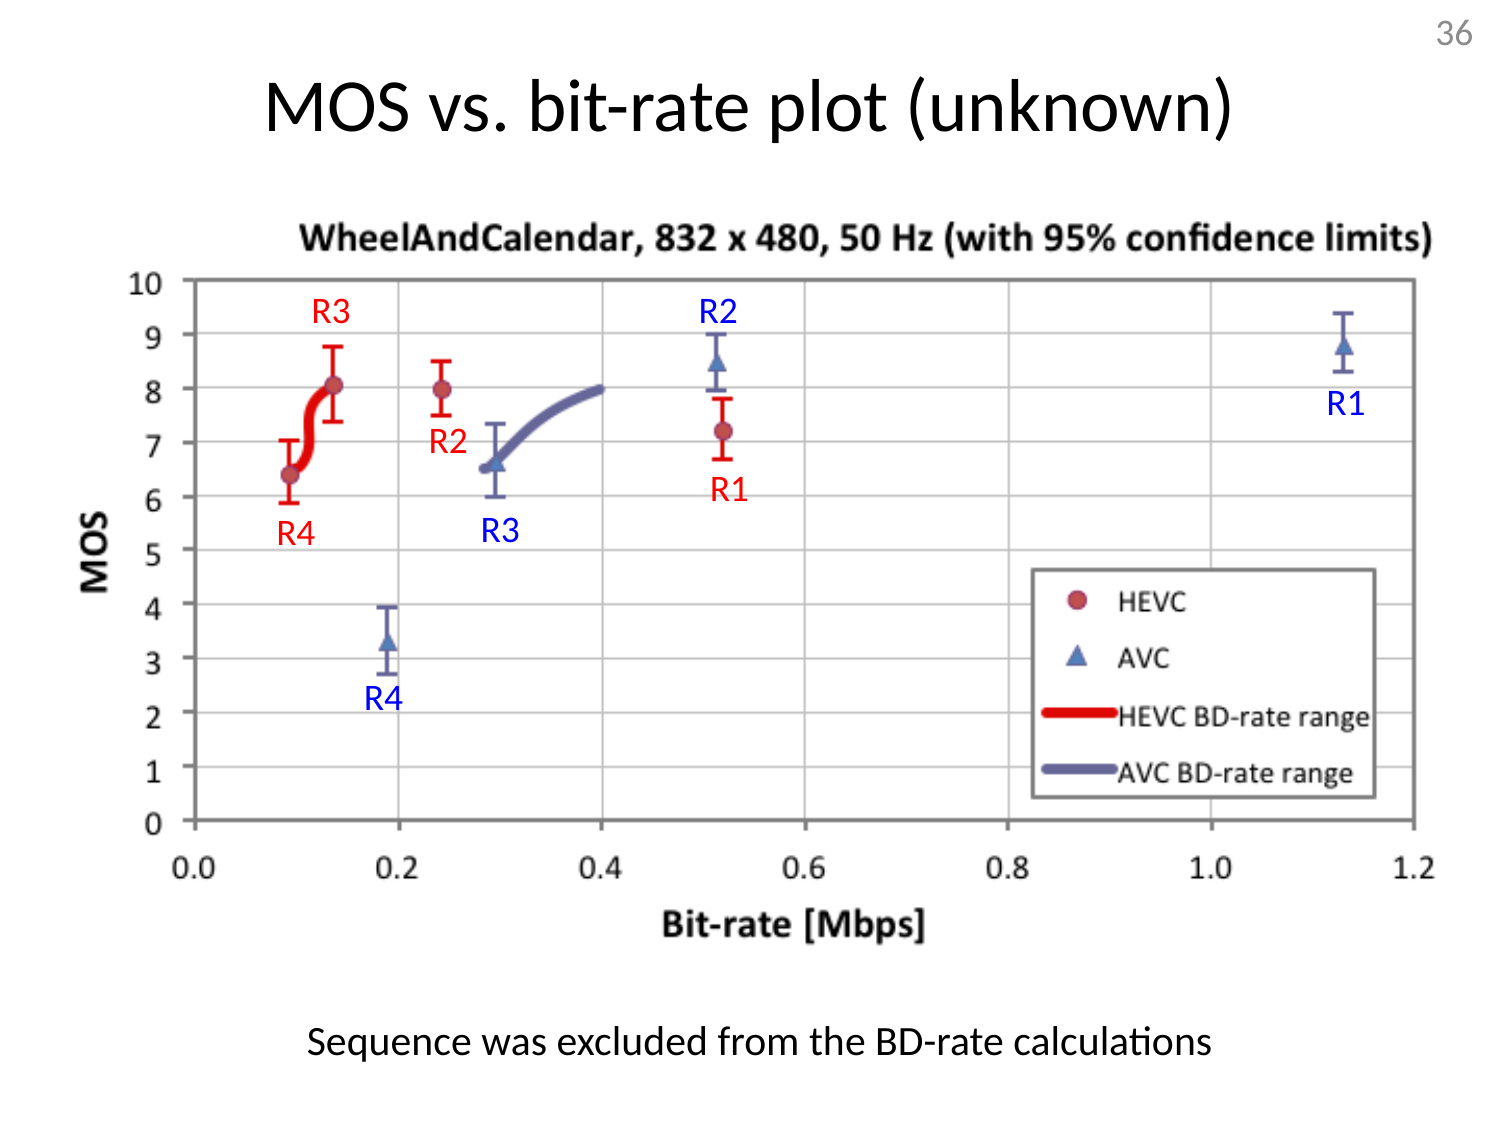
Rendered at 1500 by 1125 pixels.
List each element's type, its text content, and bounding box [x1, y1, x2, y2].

title MOS vs. bit-rate plot (unknown) [75, 45, 1425, 158]
picture [0, 172, 1500, 951]
text_box Sequence was excluded from the BD-rate calculations [292, 1006, 1228, 1071]
slide_number 36 [1374, 0, 1489, 60]
